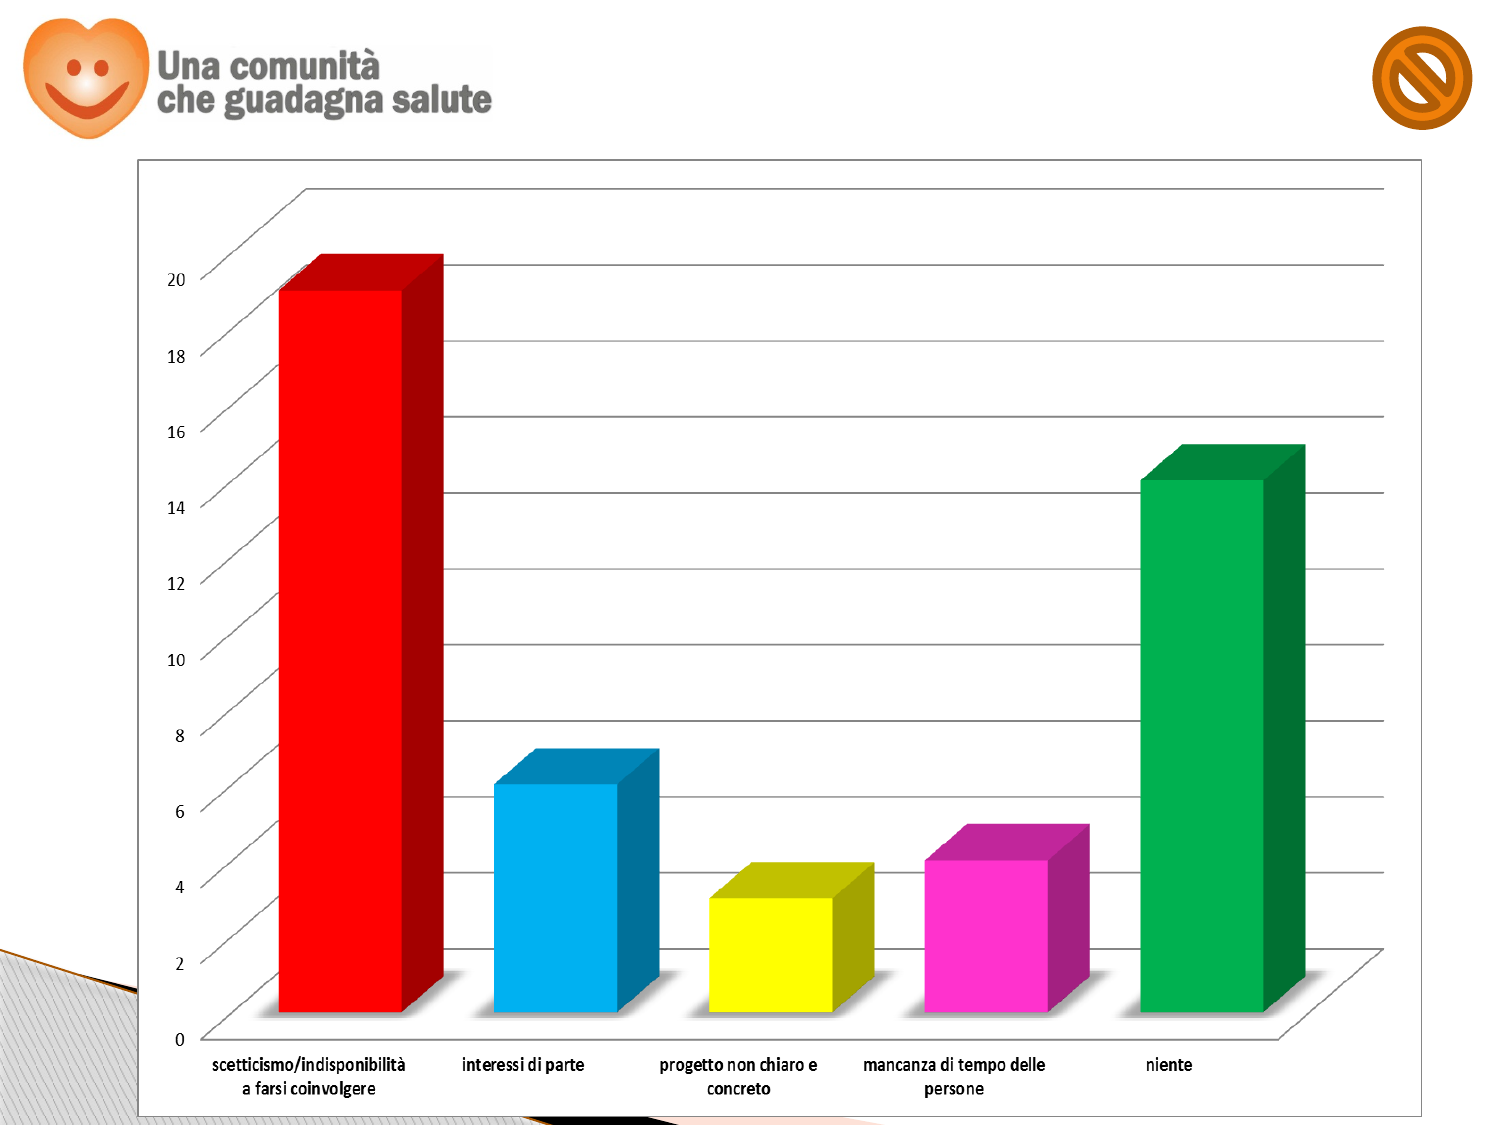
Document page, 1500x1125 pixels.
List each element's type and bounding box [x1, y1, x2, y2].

picture [5, 4, 1422, 1117]
text_box [1372, 26, 1473, 130]
